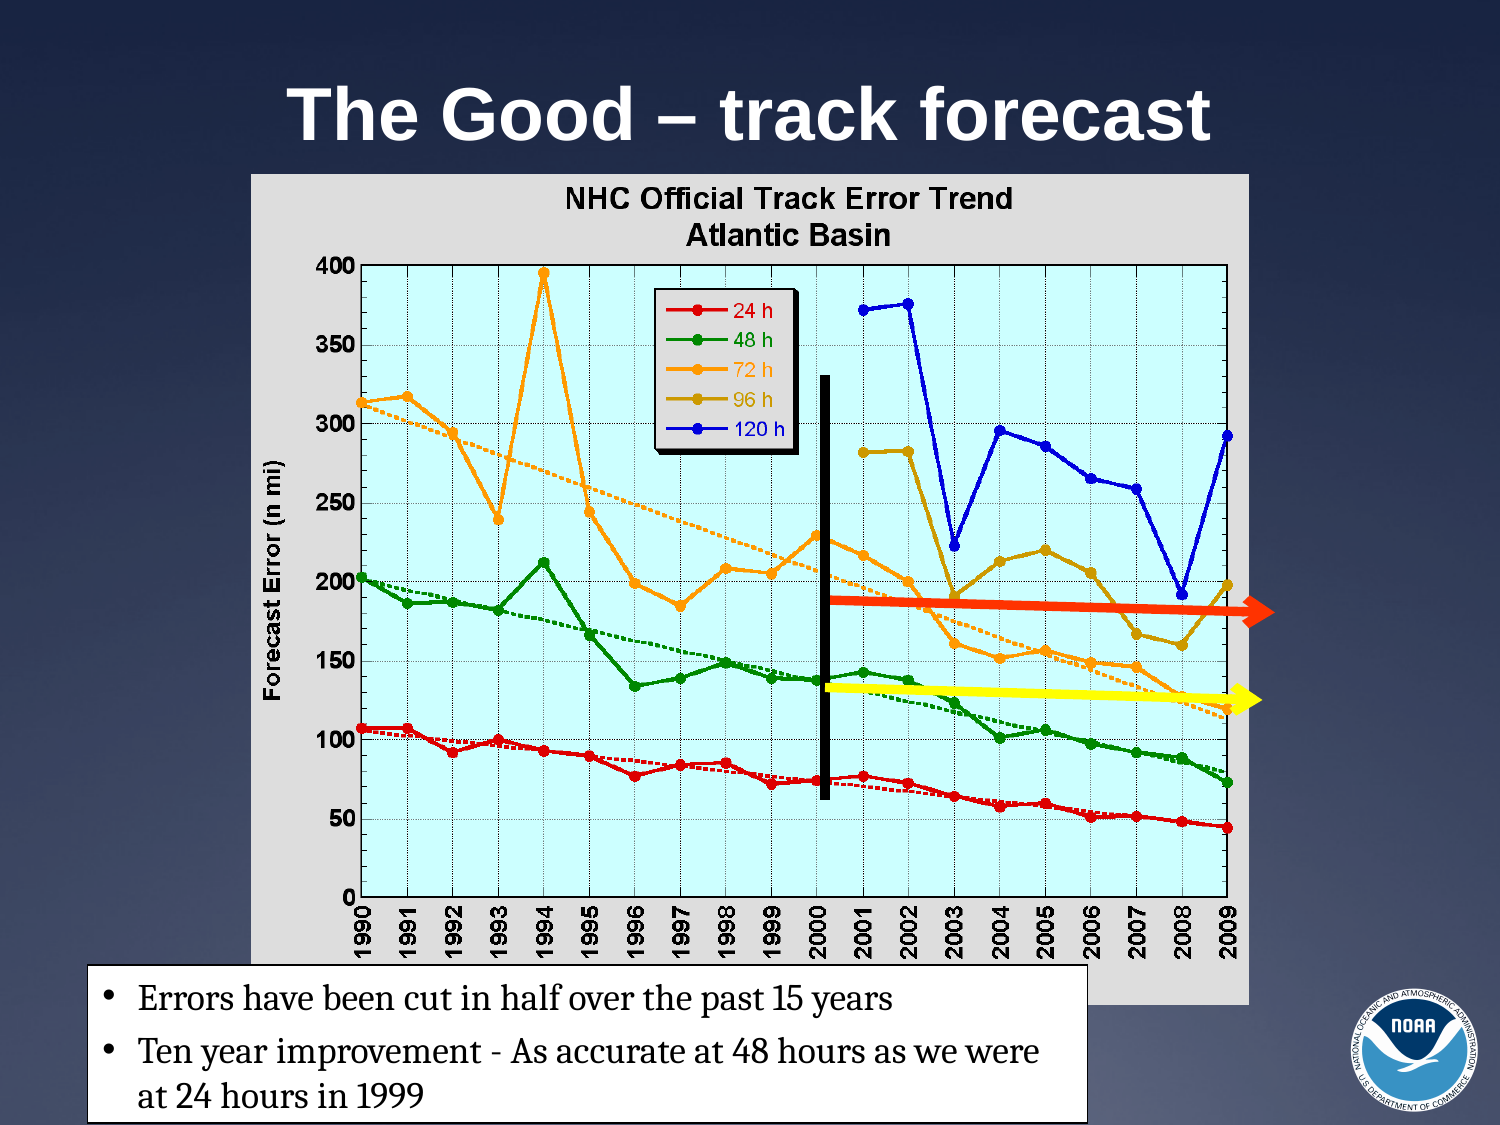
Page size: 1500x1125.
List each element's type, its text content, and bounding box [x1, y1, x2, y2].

picture [1350, 987, 1479, 1113]
title The Good – track forecast improvements [99, 57, 1400, 188]
text_box Errors have been cut in half over the past 15 years Ten year improvement - As accurate at 48 hours as we were at 24 hours in 1999 [87, 965, 1088, 1124]
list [249, 173, 1250, 1006]
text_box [823, 373, 1276, 802]
